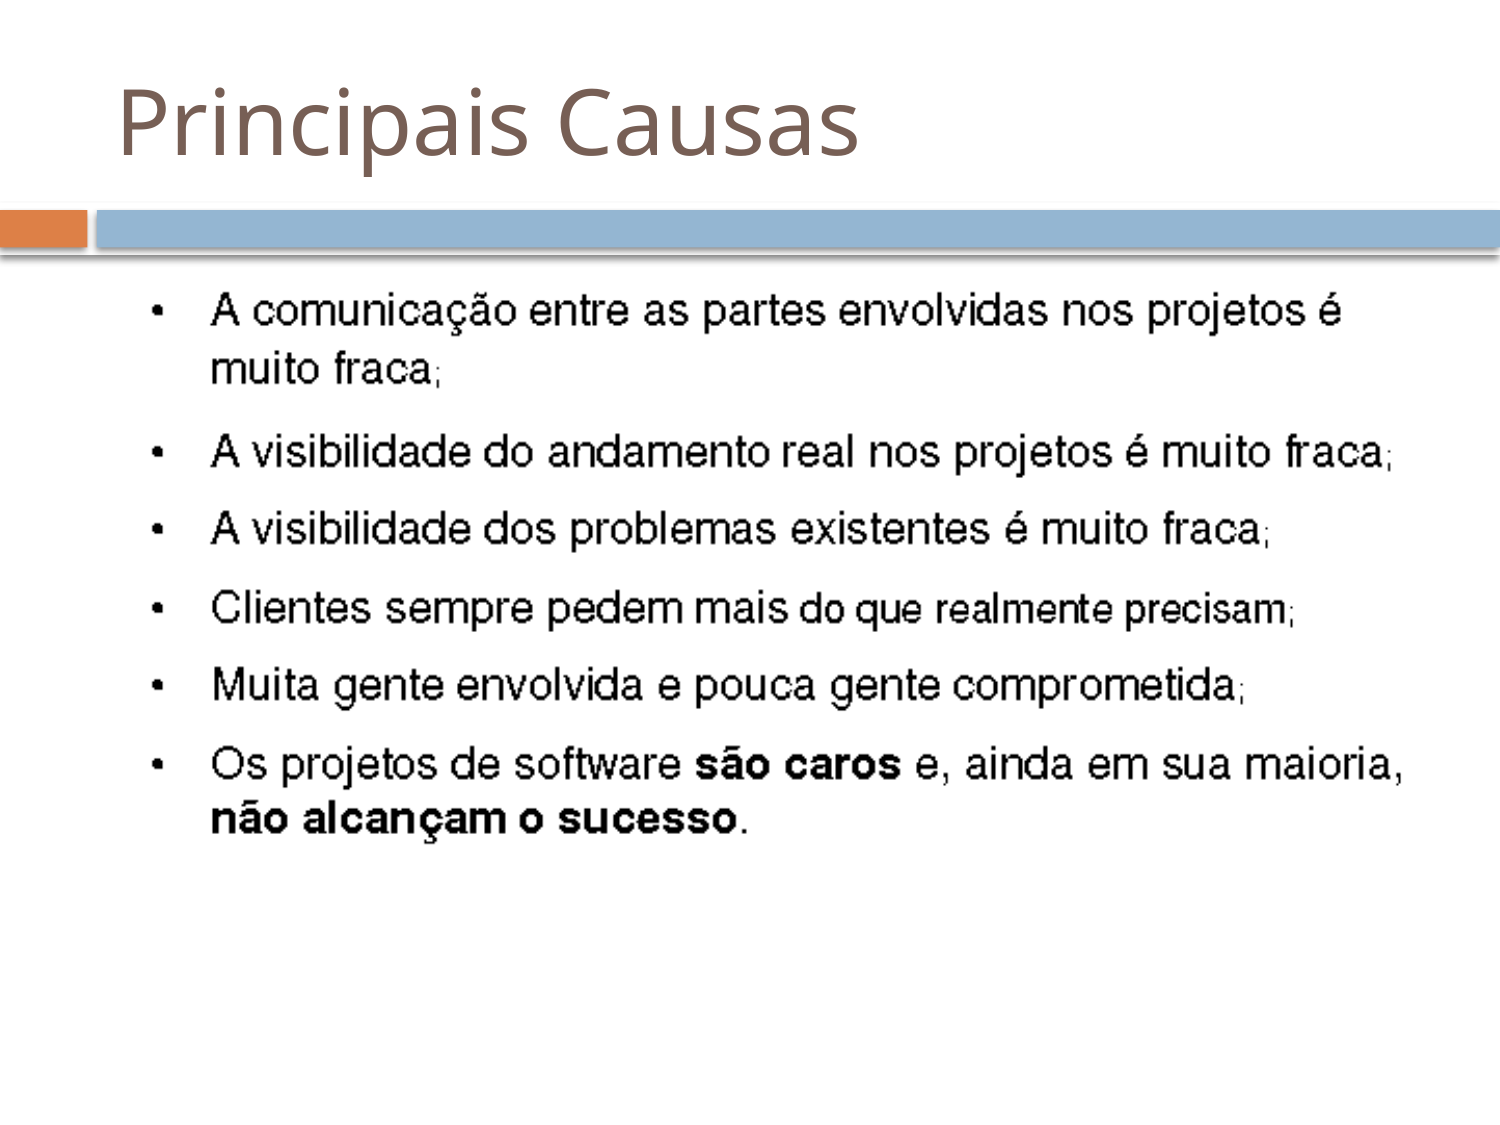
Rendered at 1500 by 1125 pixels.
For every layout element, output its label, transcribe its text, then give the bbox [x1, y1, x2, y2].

picture [104, 274, 1453, 888]
title Principais Causas [100, 37, 1438, 200]
